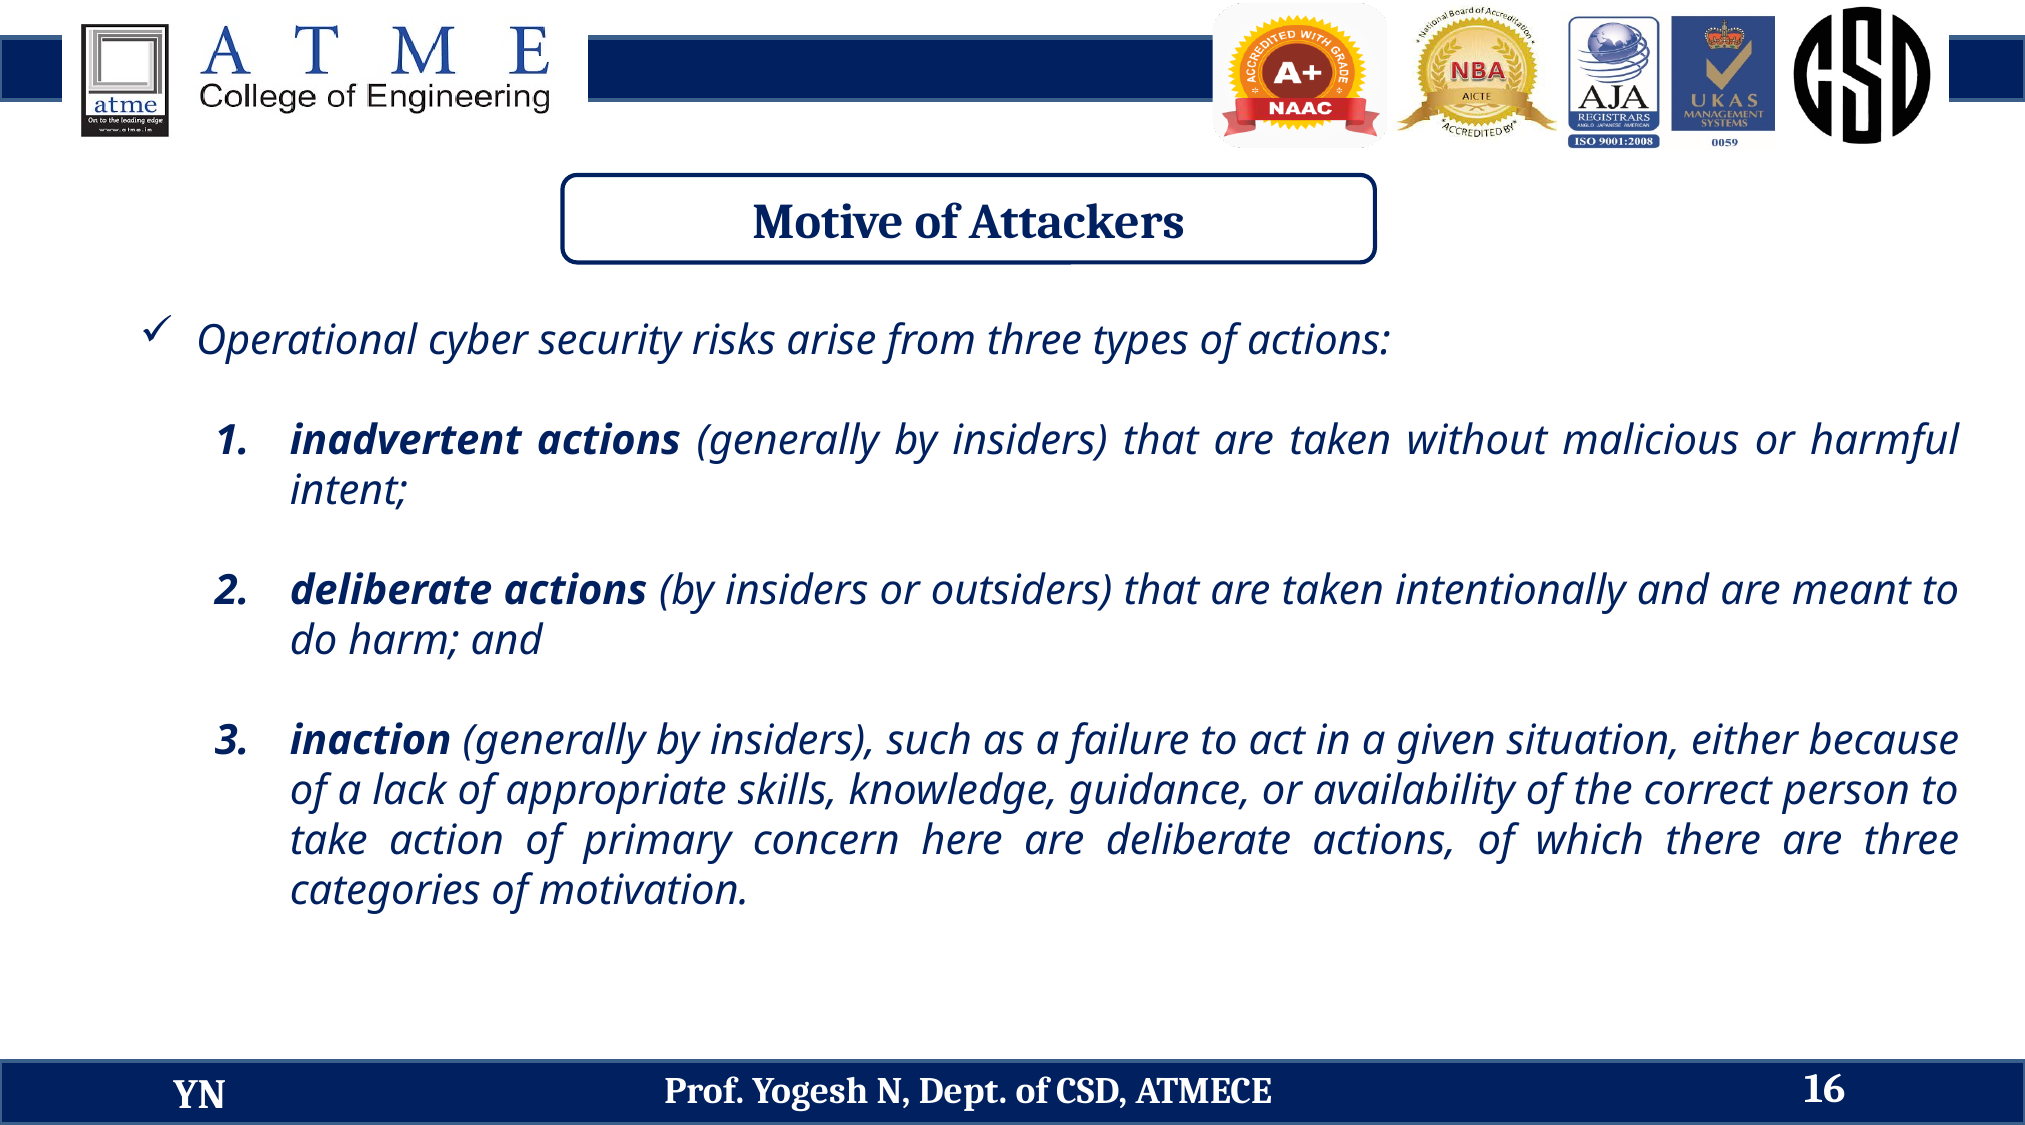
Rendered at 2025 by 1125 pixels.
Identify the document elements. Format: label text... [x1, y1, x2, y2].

picture [1212, 0, 1949, 150]
text_box Motive of Attackers [560, 172, 1378, 265]
text_box YN [0, 1059, 400, 1125]
text_box Operational cyber security risks arise from three types of actions: inadvertent actions (generally by insiders) that are taken without malicious or harmful intent; deliberate actions (by insiders or outsiders) that are taken intentionally and are meant to do harm; and inaction (generally by insiders), such as a failure to act in a given situation, either because of a lack of appropriate skills, knowledge, guidance, or availability of the correct person to take action of primary concern here are deliberate actions, of which there are three categories of motivation. [125, 305, 1975, 921]
picture [62, 0, 588, 157]
text_box 16 [1625, 1053, 2025, 1119]
text_box Prof. Yogesh N, Dept. of CSD, ATMECE [562, 1058, 1375, 1119]
